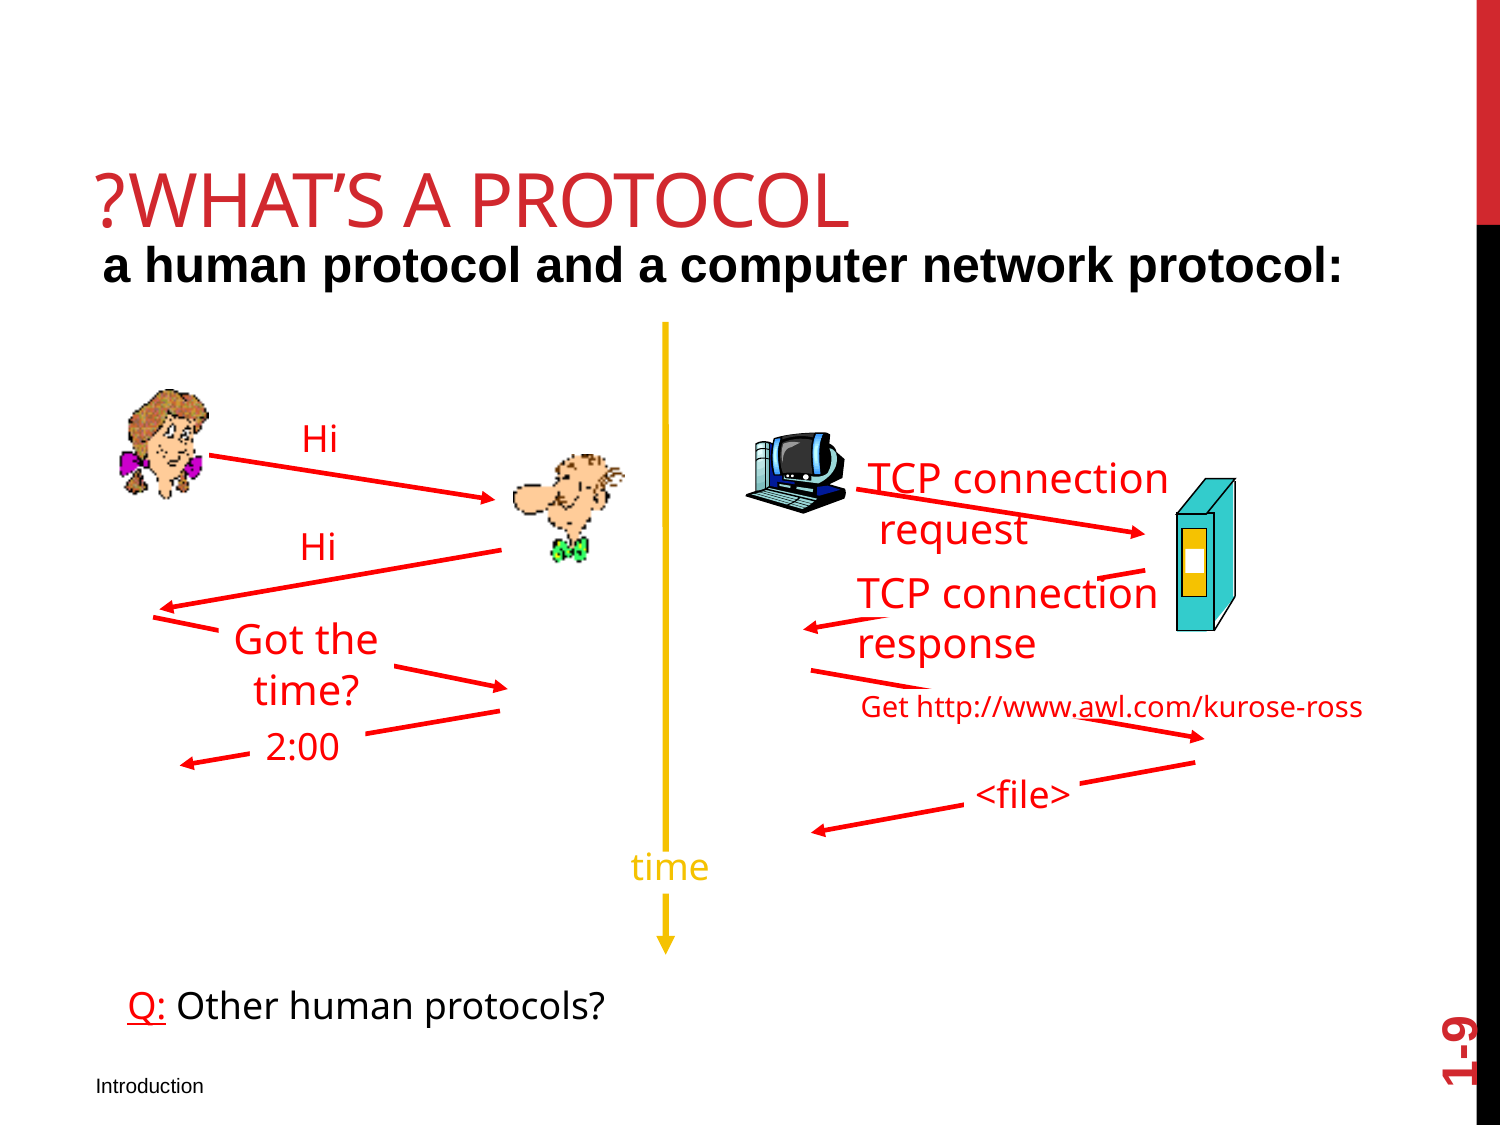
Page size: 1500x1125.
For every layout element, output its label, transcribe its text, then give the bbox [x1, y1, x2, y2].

picture [115, 389, 210, 505]
text_box [179, 756, 233, 770]
list a human protocol and a computer network protocol: [87, 224, 1425, 338]
text_box Hi [284, 515, 352, 576]
footer Introduction [75, 1065, 638, 1112]
text_box [404, 667, 508, 693]
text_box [845, 558, 1171, 675]
text_box [856, 488, 1146, 539]
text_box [845, 680, 1469, 732]
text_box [603, 835, 739, 912]
text_box TCP connection request [852, 444, 1185, 554]
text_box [744, 431, 848, 515]
text_box [290, 468, 496, 505]
picture [512, 454, 625, 569]
text_box [1186, 736, 1205, 743]
title What’s a protocol? [75, 25, 1025, 250]
text_box Q: Other human protocols? [112, 974, 838, 1063]
slide_number 1-9 [1427, 887, 1488, 1104]
text_box [810, 807, 947, 837]
text_box [659, 916, 672, 955]
text_box Hi [286, 407, 354, 468]
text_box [1176, 478, 1236, 633]
text_box [159, 549, 502, 614]
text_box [234, 714, 372, 791]
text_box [216, 605, 397, 722]
text_box [803, 621, 843, 634]
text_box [948, 763, 1099, 840]
